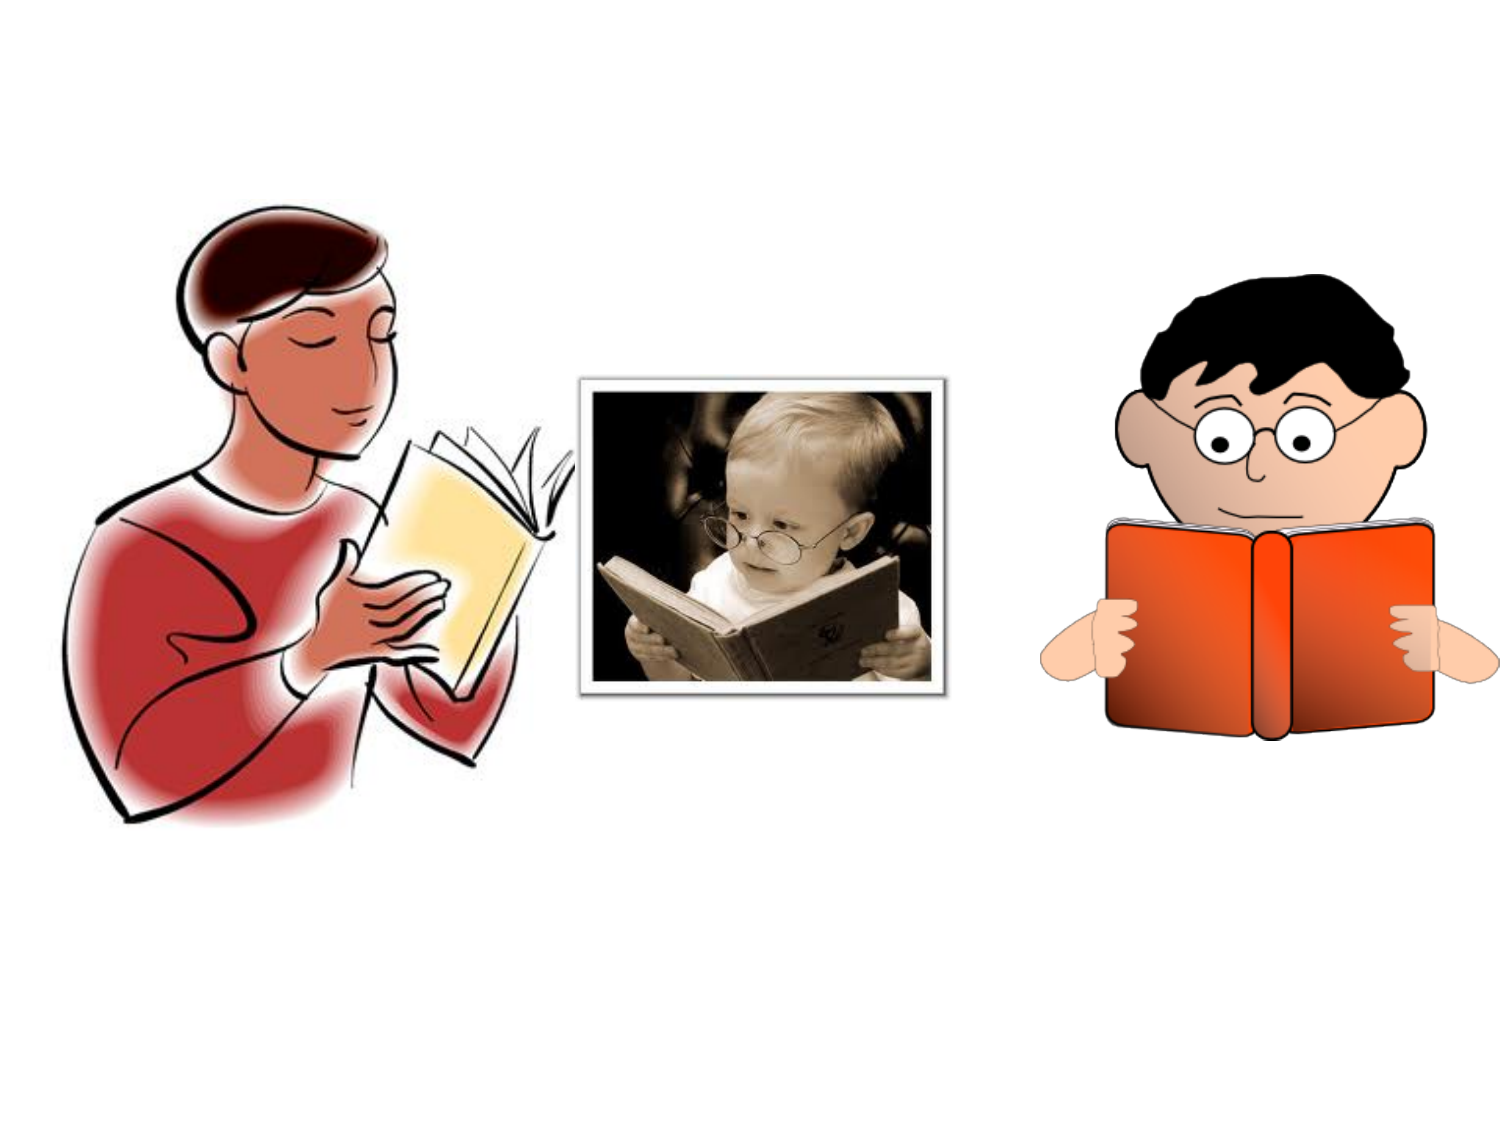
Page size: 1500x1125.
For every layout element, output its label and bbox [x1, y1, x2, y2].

picture [1040, 274, 1500, 741]
picture [0, 199, 952, 838]
